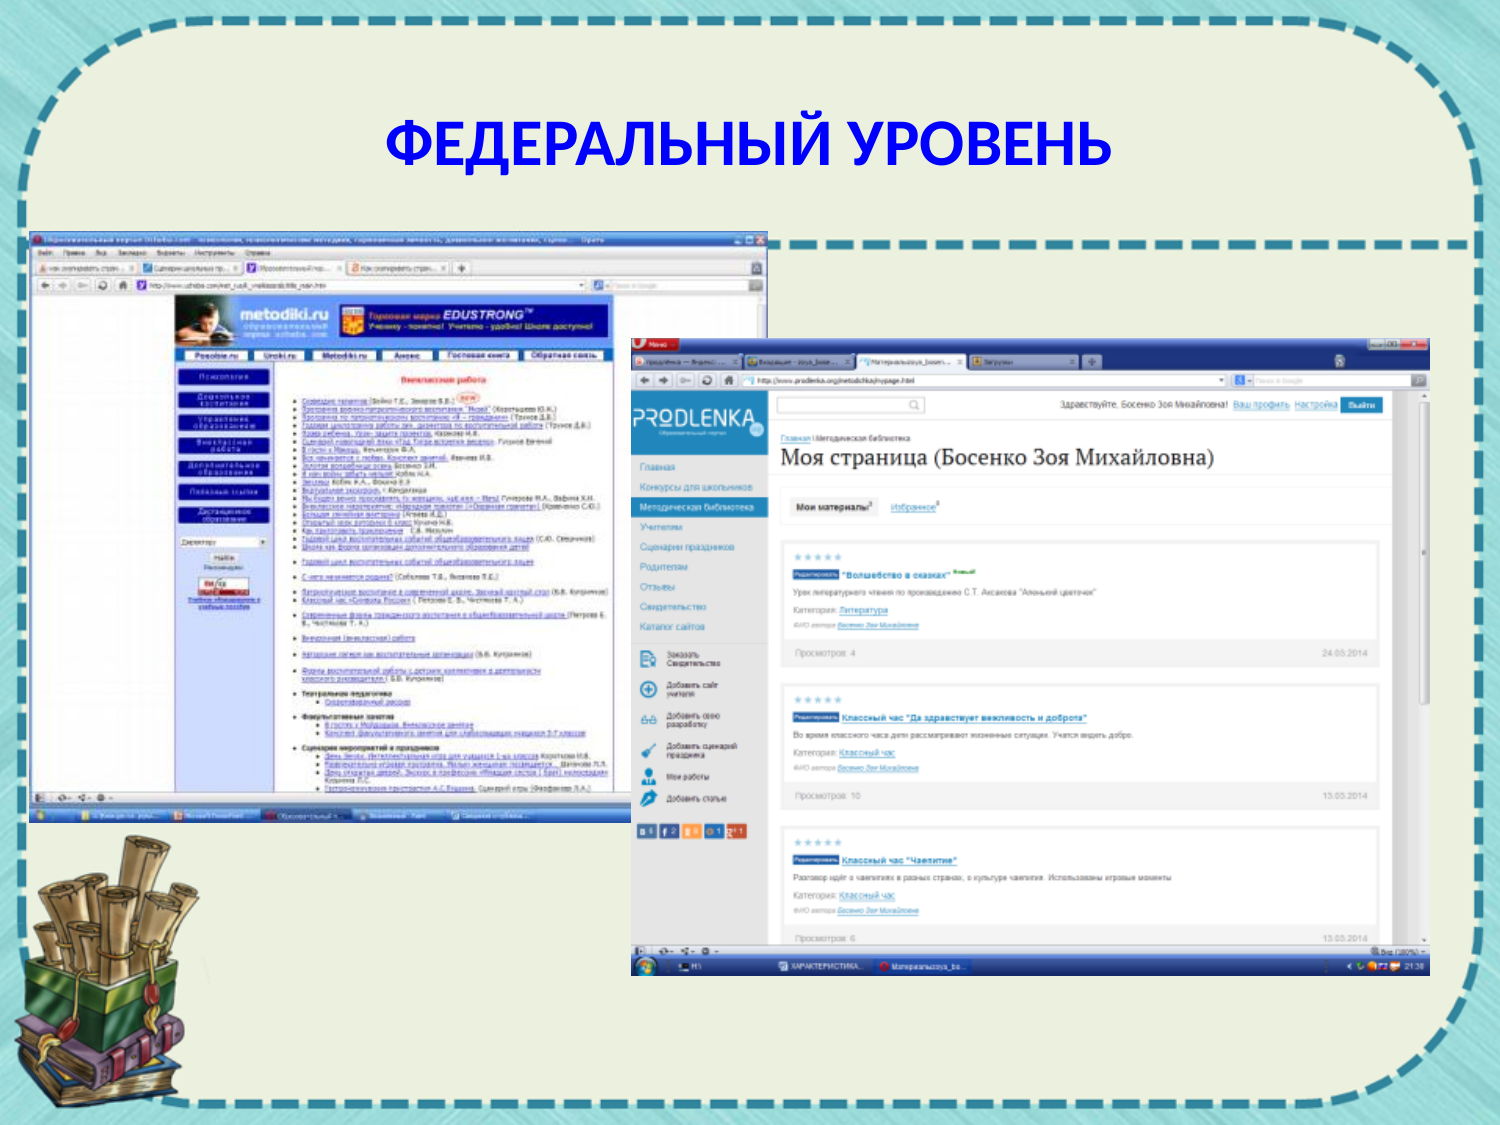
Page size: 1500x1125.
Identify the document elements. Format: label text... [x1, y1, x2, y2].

picture [0, 0, 1500, 1125]
title ФЕДЕРАЛЬНЫЙ УРОВЕНЬ [75, 45, 1425, 233]
